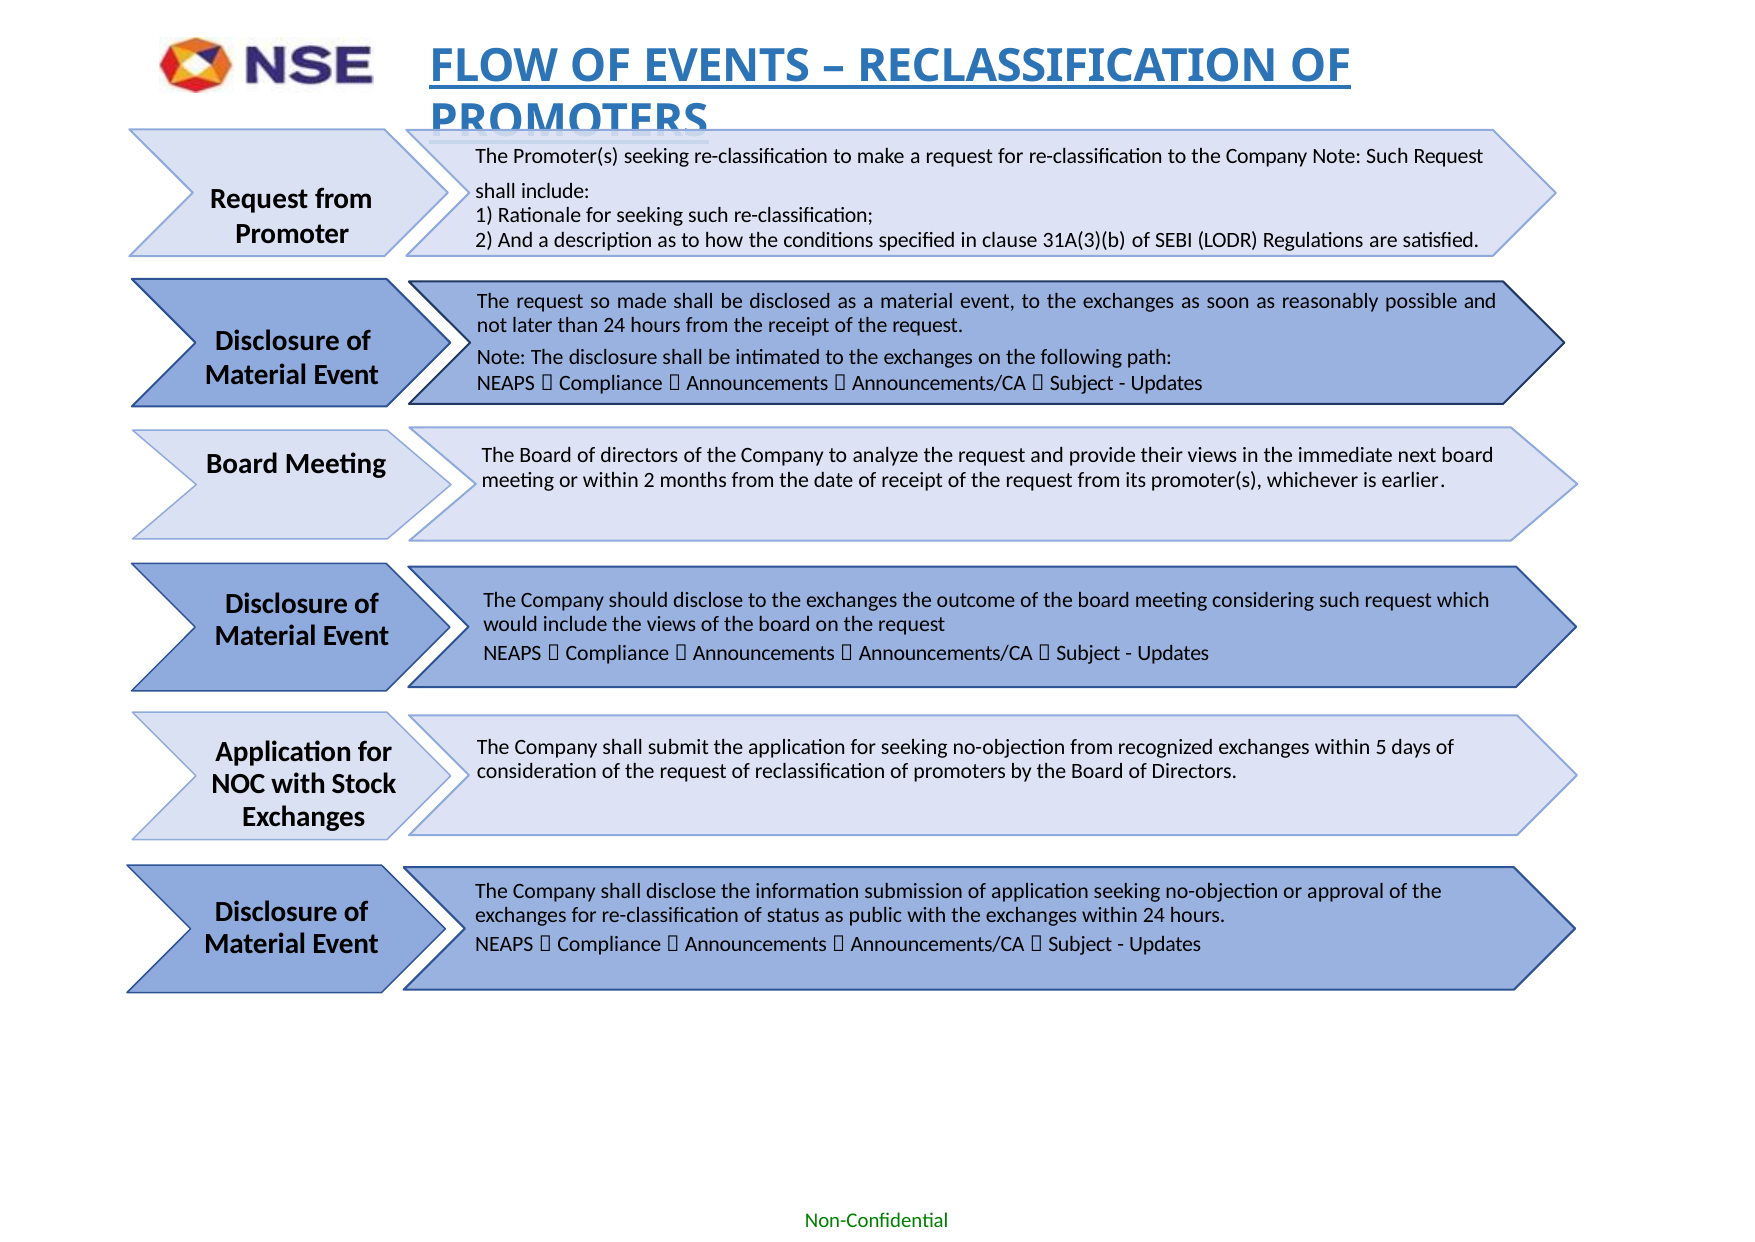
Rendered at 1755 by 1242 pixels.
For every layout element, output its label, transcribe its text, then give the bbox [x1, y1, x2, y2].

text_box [130, 562, 1578, 692]
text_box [131, 711, 1579, 841]
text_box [131, 426, 1579, 542]
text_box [125, 864, 1577, 994]
picture [159, 37, 374, 93]
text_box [130, 277, 1566, 408]
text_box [128, 128, 1558, 258]
title FLOW OF EVENTS – RECLASSIFICATION OF PROMOTERS [427, 33, 1433, 126]
